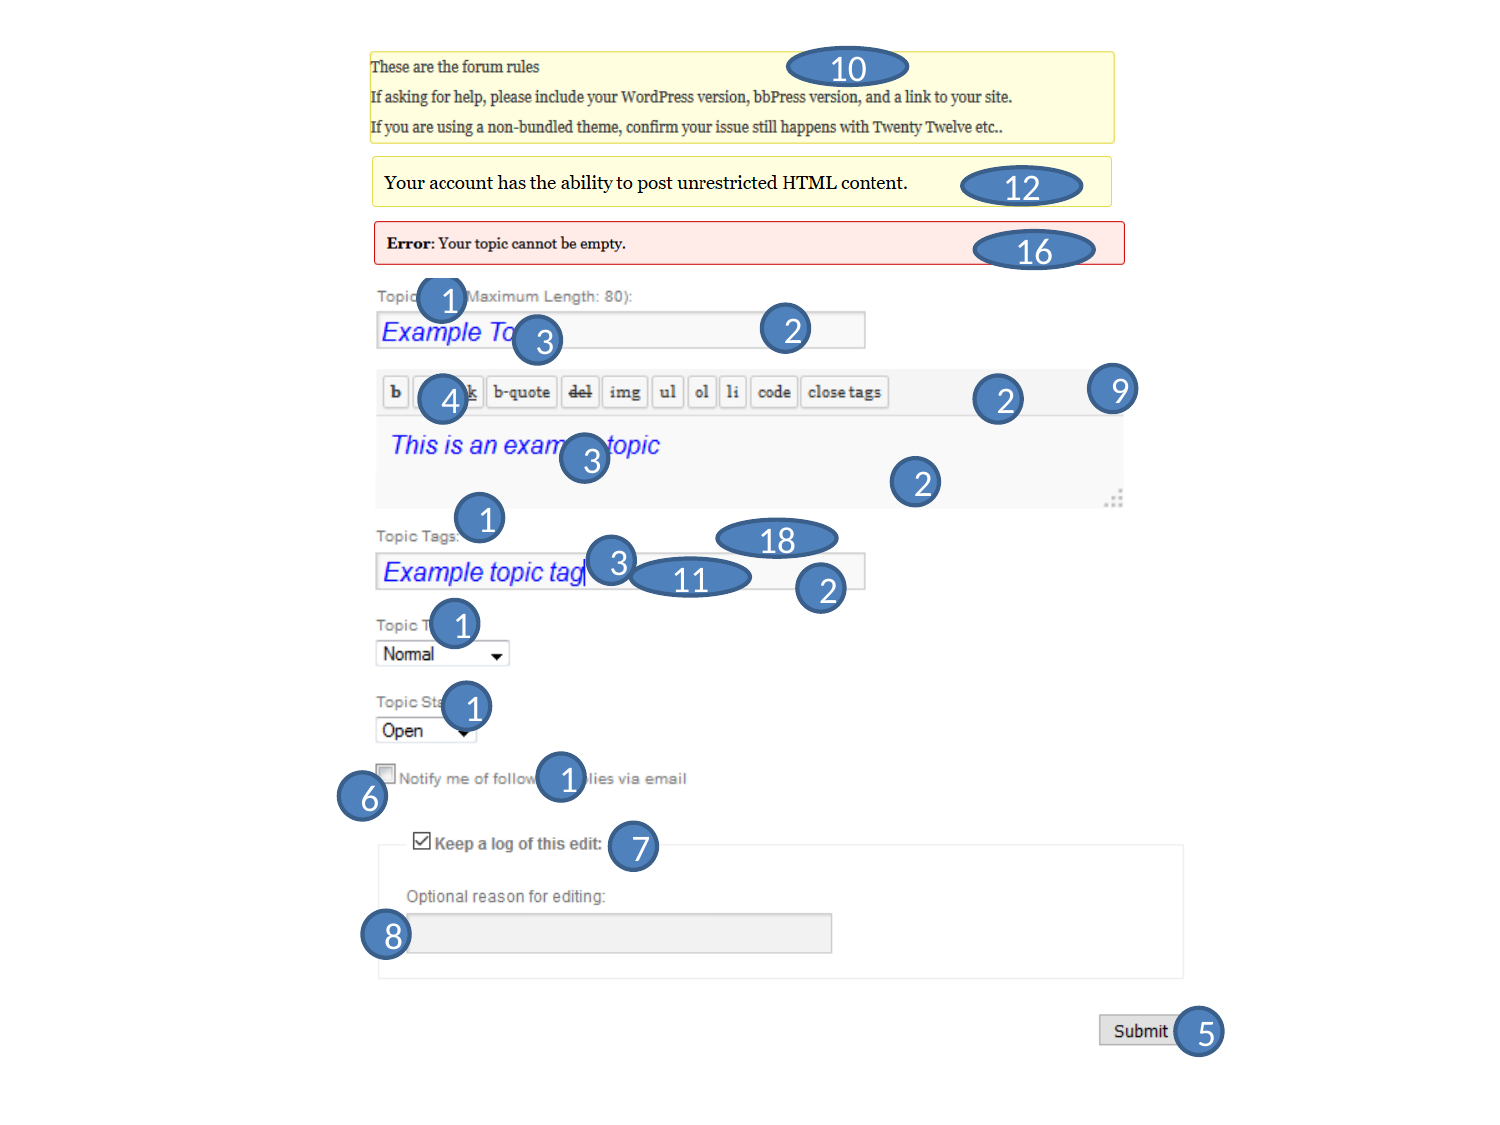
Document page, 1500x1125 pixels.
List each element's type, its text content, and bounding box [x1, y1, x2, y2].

picture [359, 45, 1141, 279]
picture [362, 280, 1200, 1056]
text_box 5 [1203, 1006, 1225, 1057]
text_box 6 [336, 770, 365, 822]
